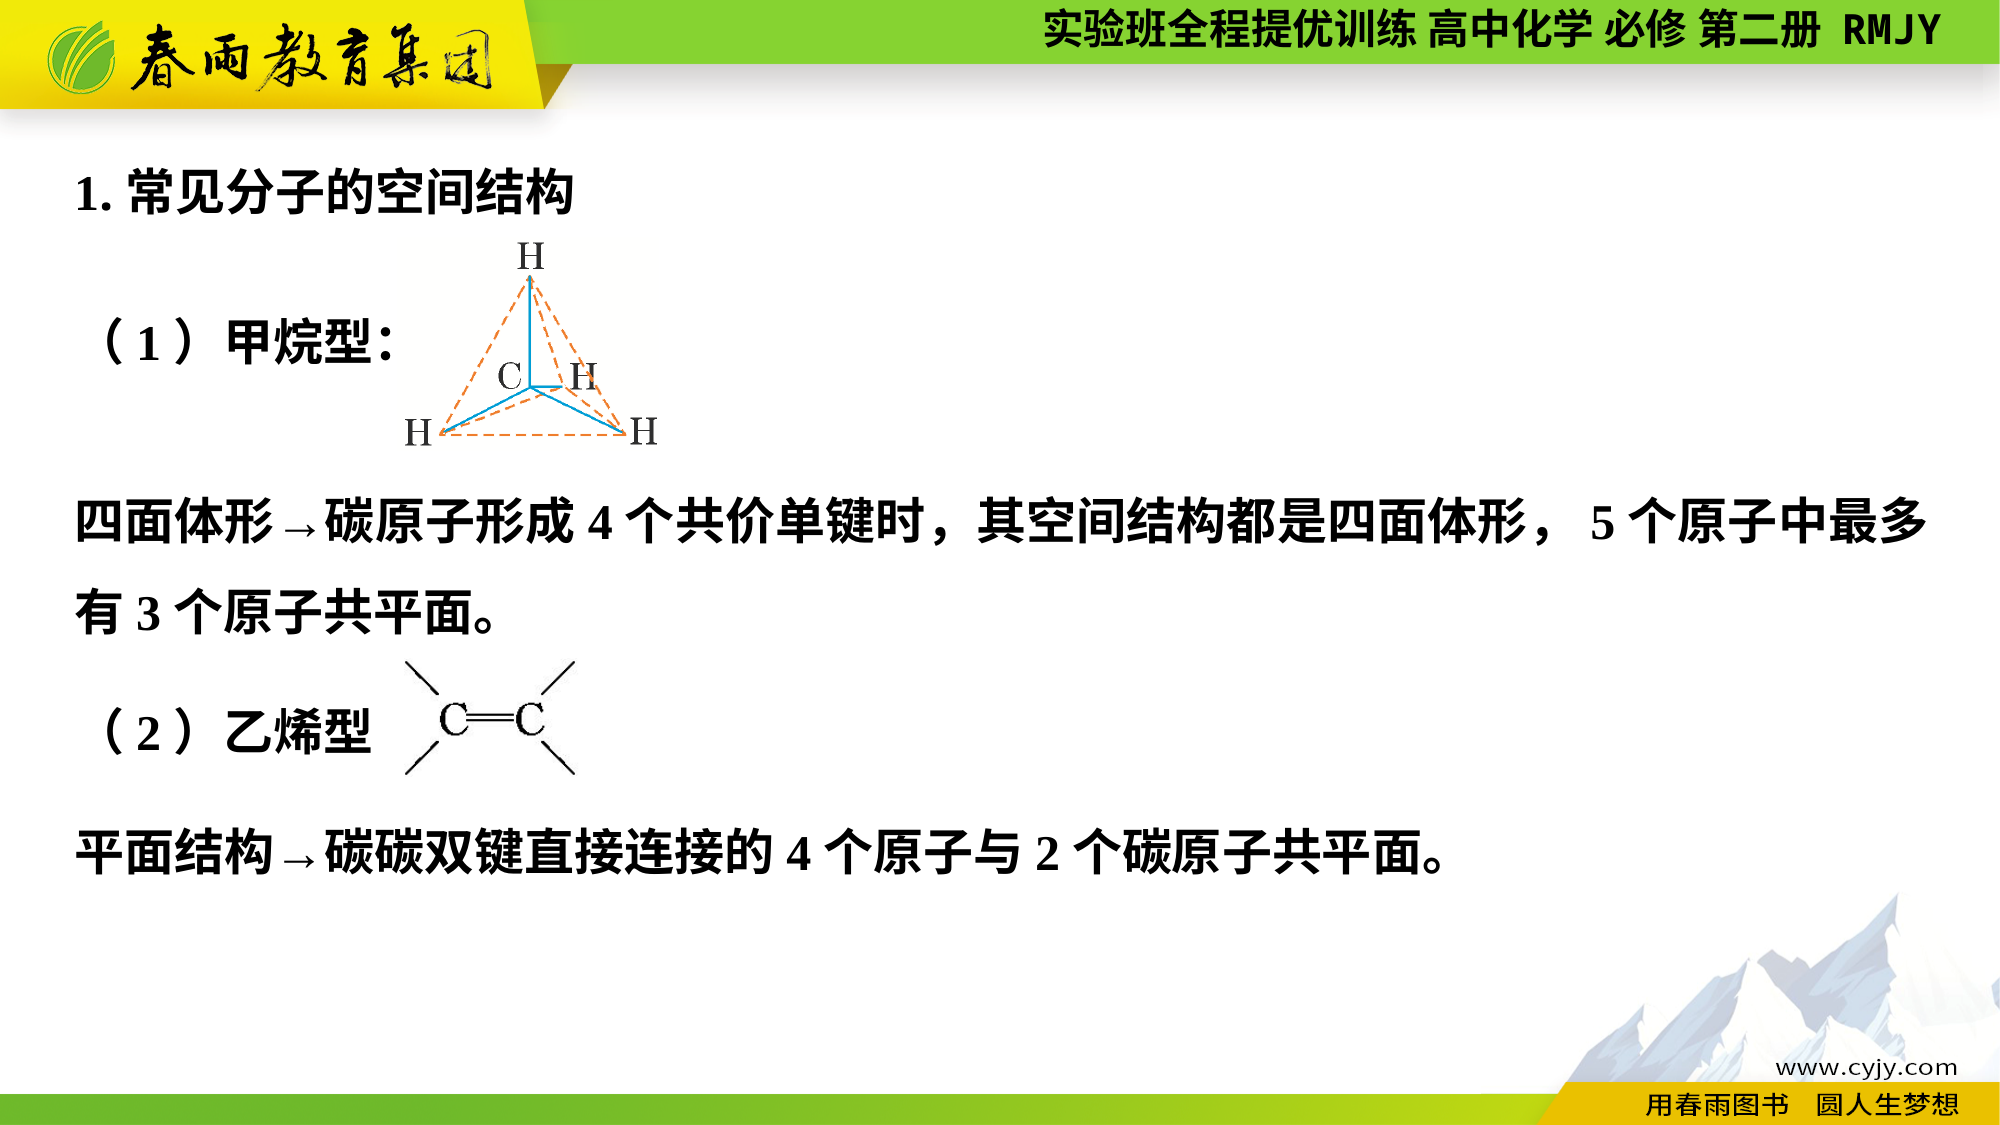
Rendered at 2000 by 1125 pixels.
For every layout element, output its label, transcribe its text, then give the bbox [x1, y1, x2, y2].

list 1.常见分子的空间结构 （1）甲烷型： 四面体形→碳原子形成4个共价单键时，其空间结构都是四面体形，5个原子中最多有3个原子共平面。 （2）乙烯型： 平面结构→碳碳双键直接连接的4个原子与2个碳原子共平面。 [59, 122, 1944, 895]
picture [0, 0, 2000, 1125]
